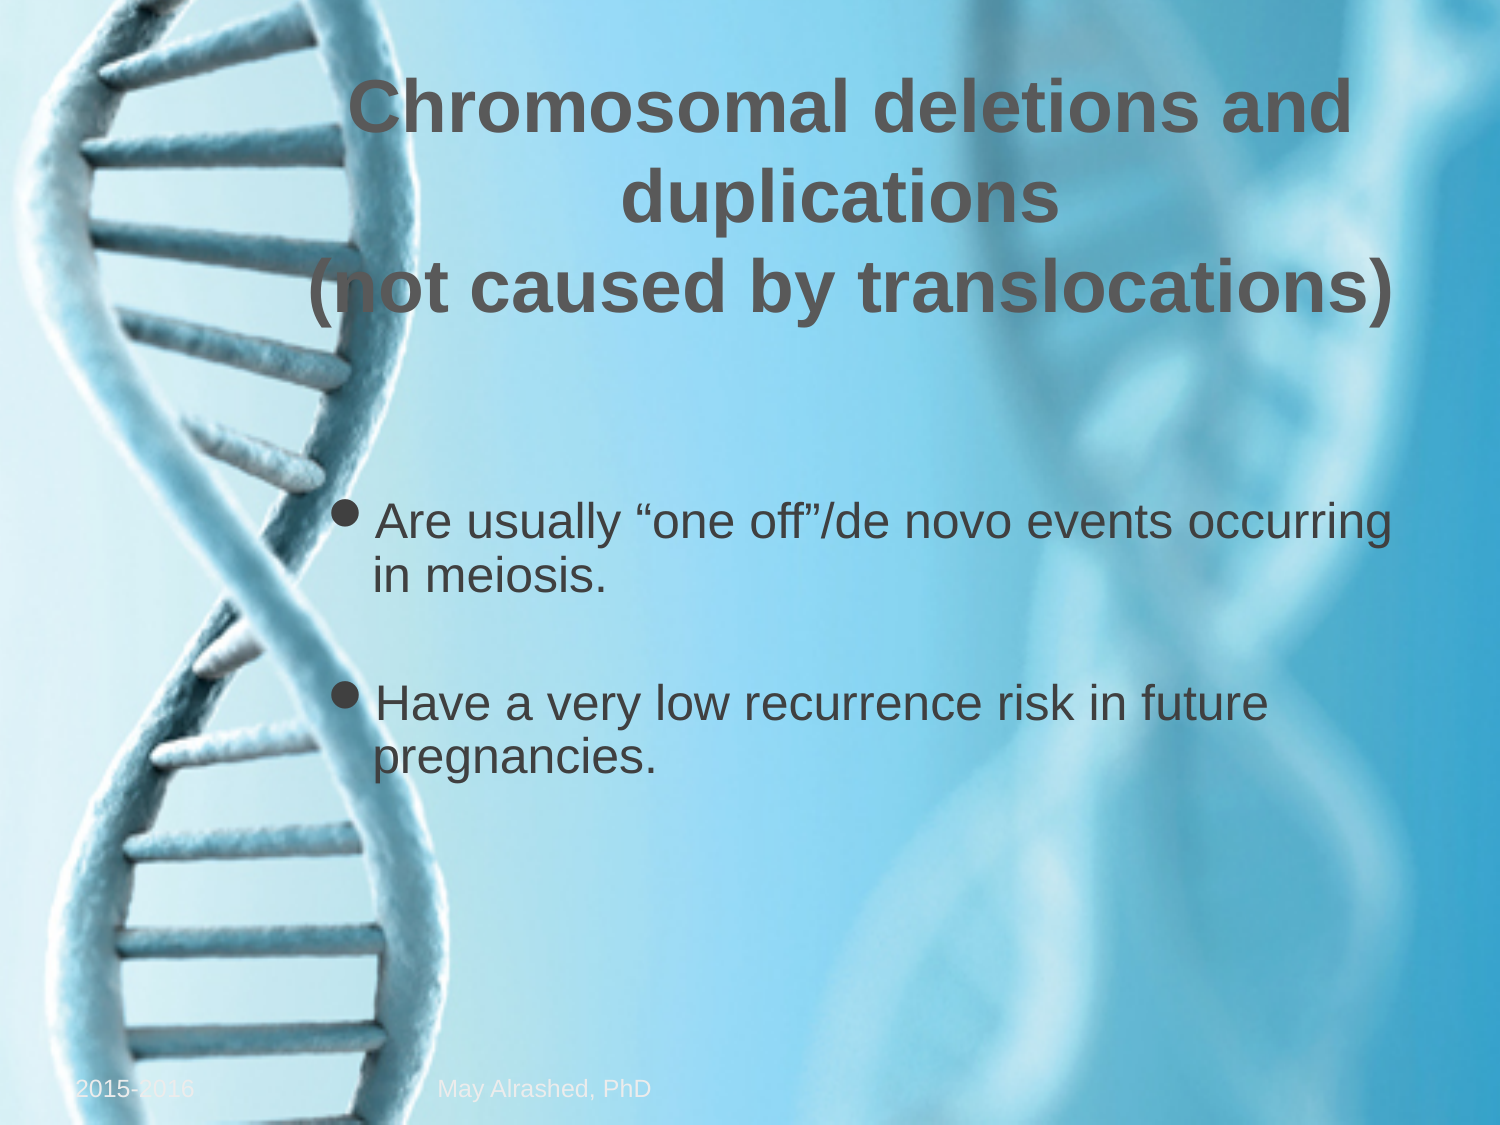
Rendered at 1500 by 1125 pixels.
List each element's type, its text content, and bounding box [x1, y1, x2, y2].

picture [0, 0, 1500, 1125]
slide_number 2015-2016 [75, 1042, 425, 1103]
text_box Chromosomal deletions and duplications (not caused by translocations) [249, 50, 1454, 317]
footer May Alrashed, PhD [437, 1042, 988, 1103]
text_box Are usually “one off”/de novo events occurring in meiosis. Have a very low recurrence risk in future pregnancies. [312, 487, 1429, 762]
